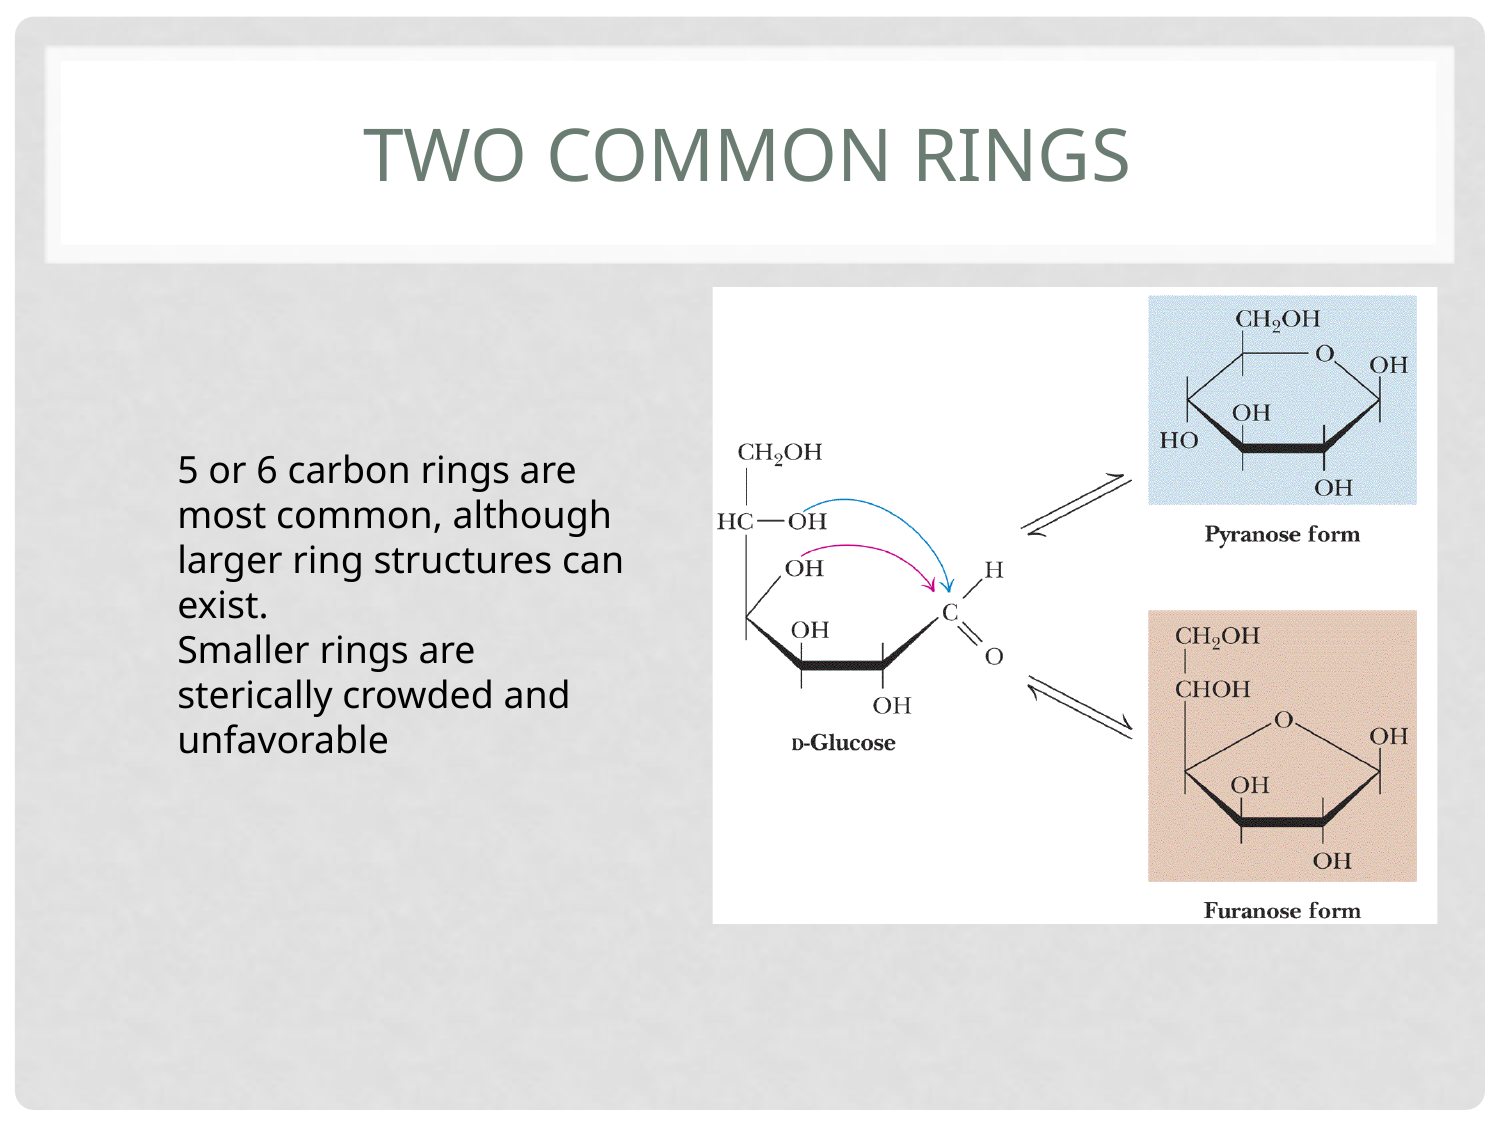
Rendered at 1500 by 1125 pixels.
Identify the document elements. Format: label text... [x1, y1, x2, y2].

text_box 5 or 6 carbon rings are most common, although larger ring structures can exist. Smaller rings are sterically crowded and unfavorable [162, 438, 650, 769]
title Two common rings [69, 66, 1425, 238]
picture [712, 287, 1438, 924]
